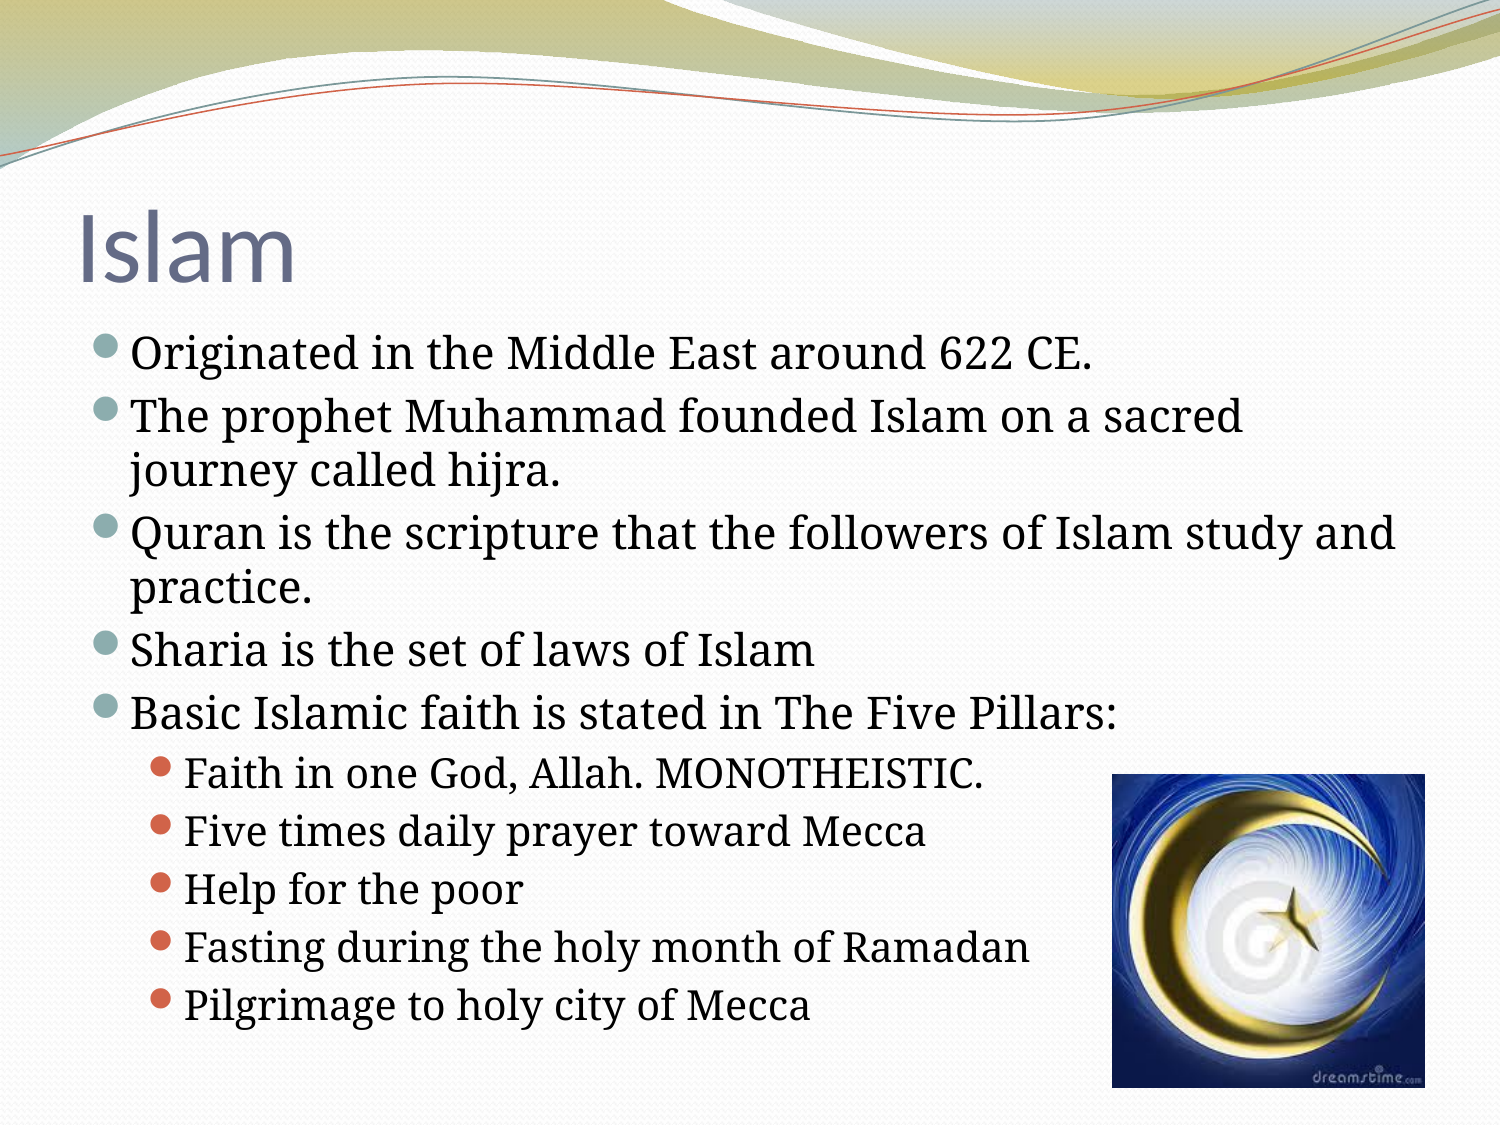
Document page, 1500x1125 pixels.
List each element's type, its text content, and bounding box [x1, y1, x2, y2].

list Originated in the Middle East around 622 CE. The prophet Muhammad founded Islam on a sacred journey called hijra. Quran is the scripture that the followers of Islam study and practice. Sharia is the set of laws of Islam Basic Islamic faith is stated in The Five Pillars: Faith in one God, Allah. MONOTHEISTIC. Five times daily prayer toward Mecca Help for the poor Fasting during the holy month of Ramadan Pilgrimage to holy city of Mecca [75, 317, 1425, 1038]
picture [1112, 774, 1426, 1088]
title Islam [75, 115, 1425, 303]
